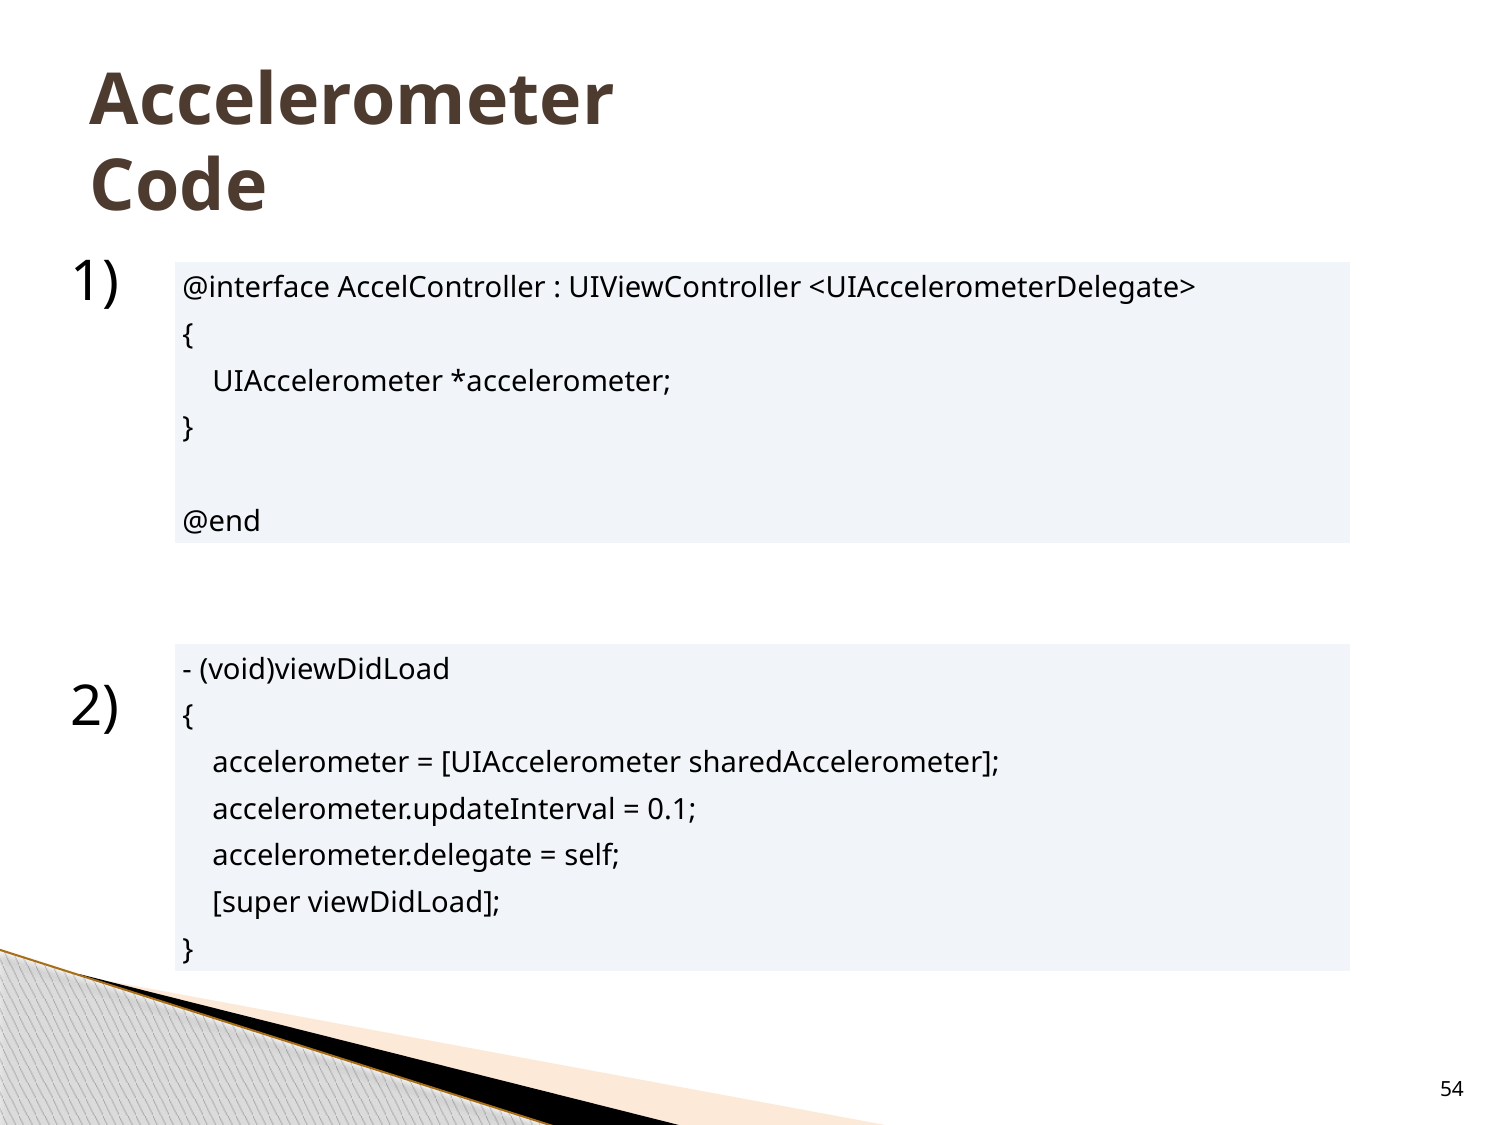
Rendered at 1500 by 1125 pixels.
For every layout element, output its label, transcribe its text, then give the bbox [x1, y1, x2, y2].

text_box 1) 2) [37, 232, 1388, 975]
slide_number 54 [1418, 1051, 1479, 1112]
title Accelerometer Code [75, 45, 1425, 233]
